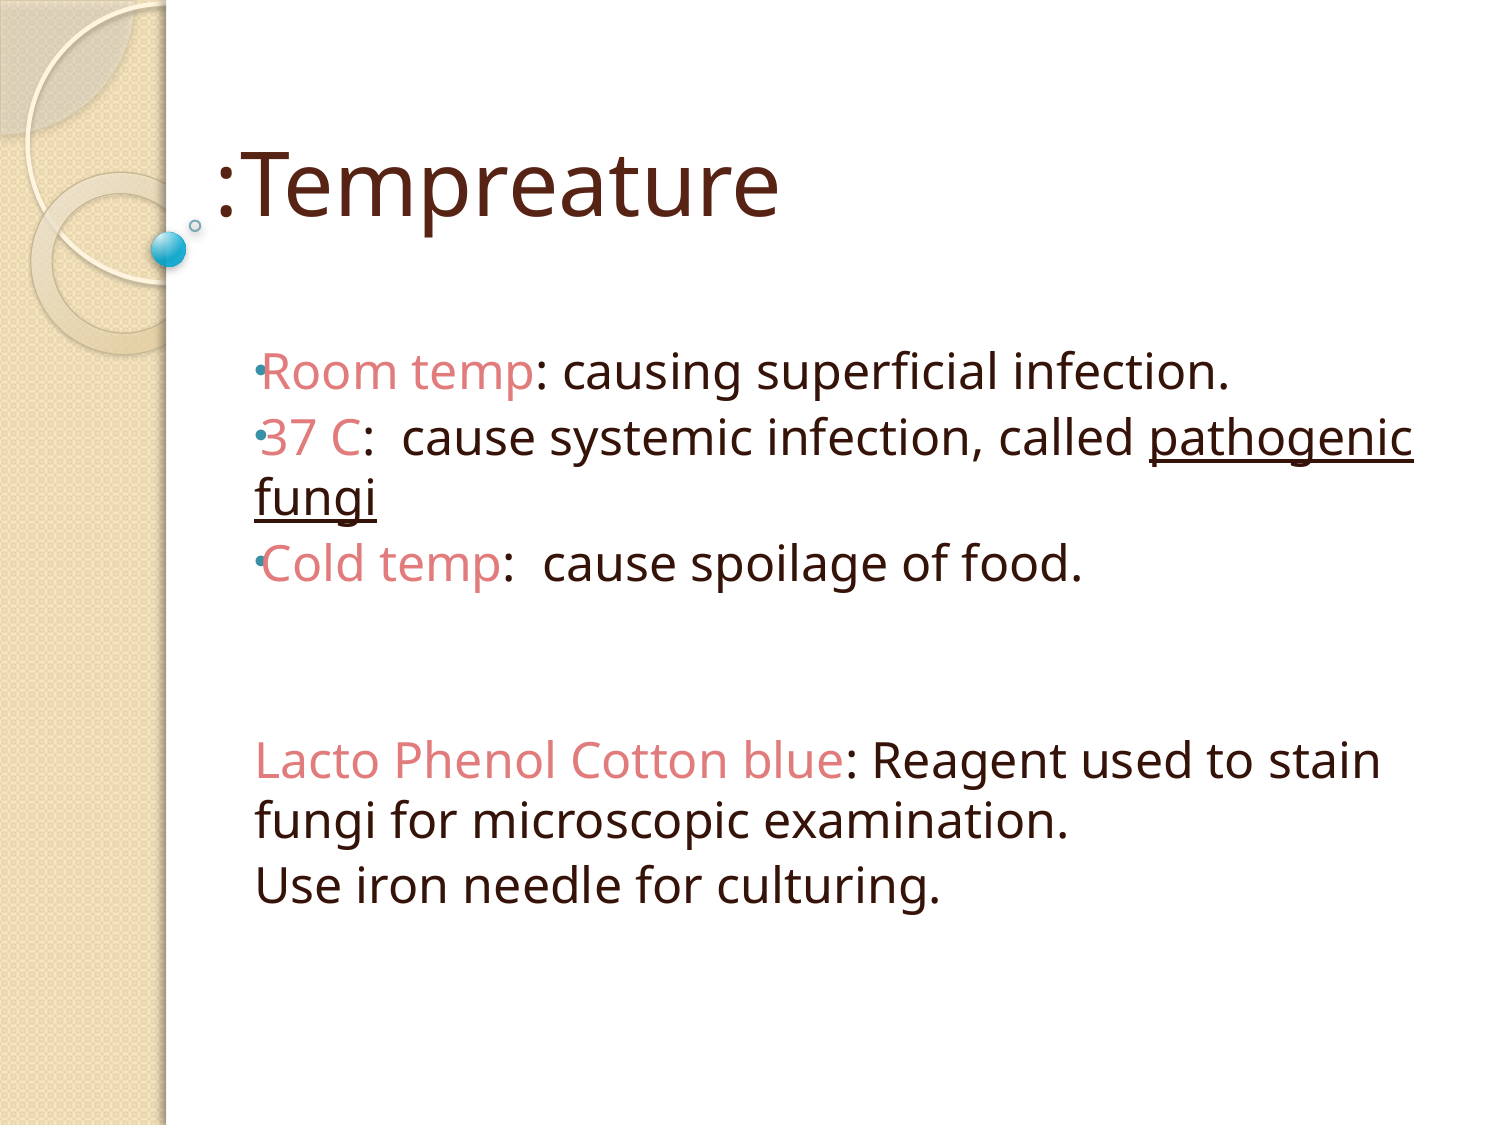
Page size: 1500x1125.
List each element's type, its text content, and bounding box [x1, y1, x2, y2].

subtitle Room temp: causing superficial infection. 37 C: cause systemic infection, called pathogenic fungi Cold temp: cause spoilage of food. Lacto Phenol Cotton blue: Reagent used to stain fungi for microscopic examination. Use iron needle for culturing. [234, 303, 1500, 926]
title Tempreature: [199, 0, 1415, 242]
